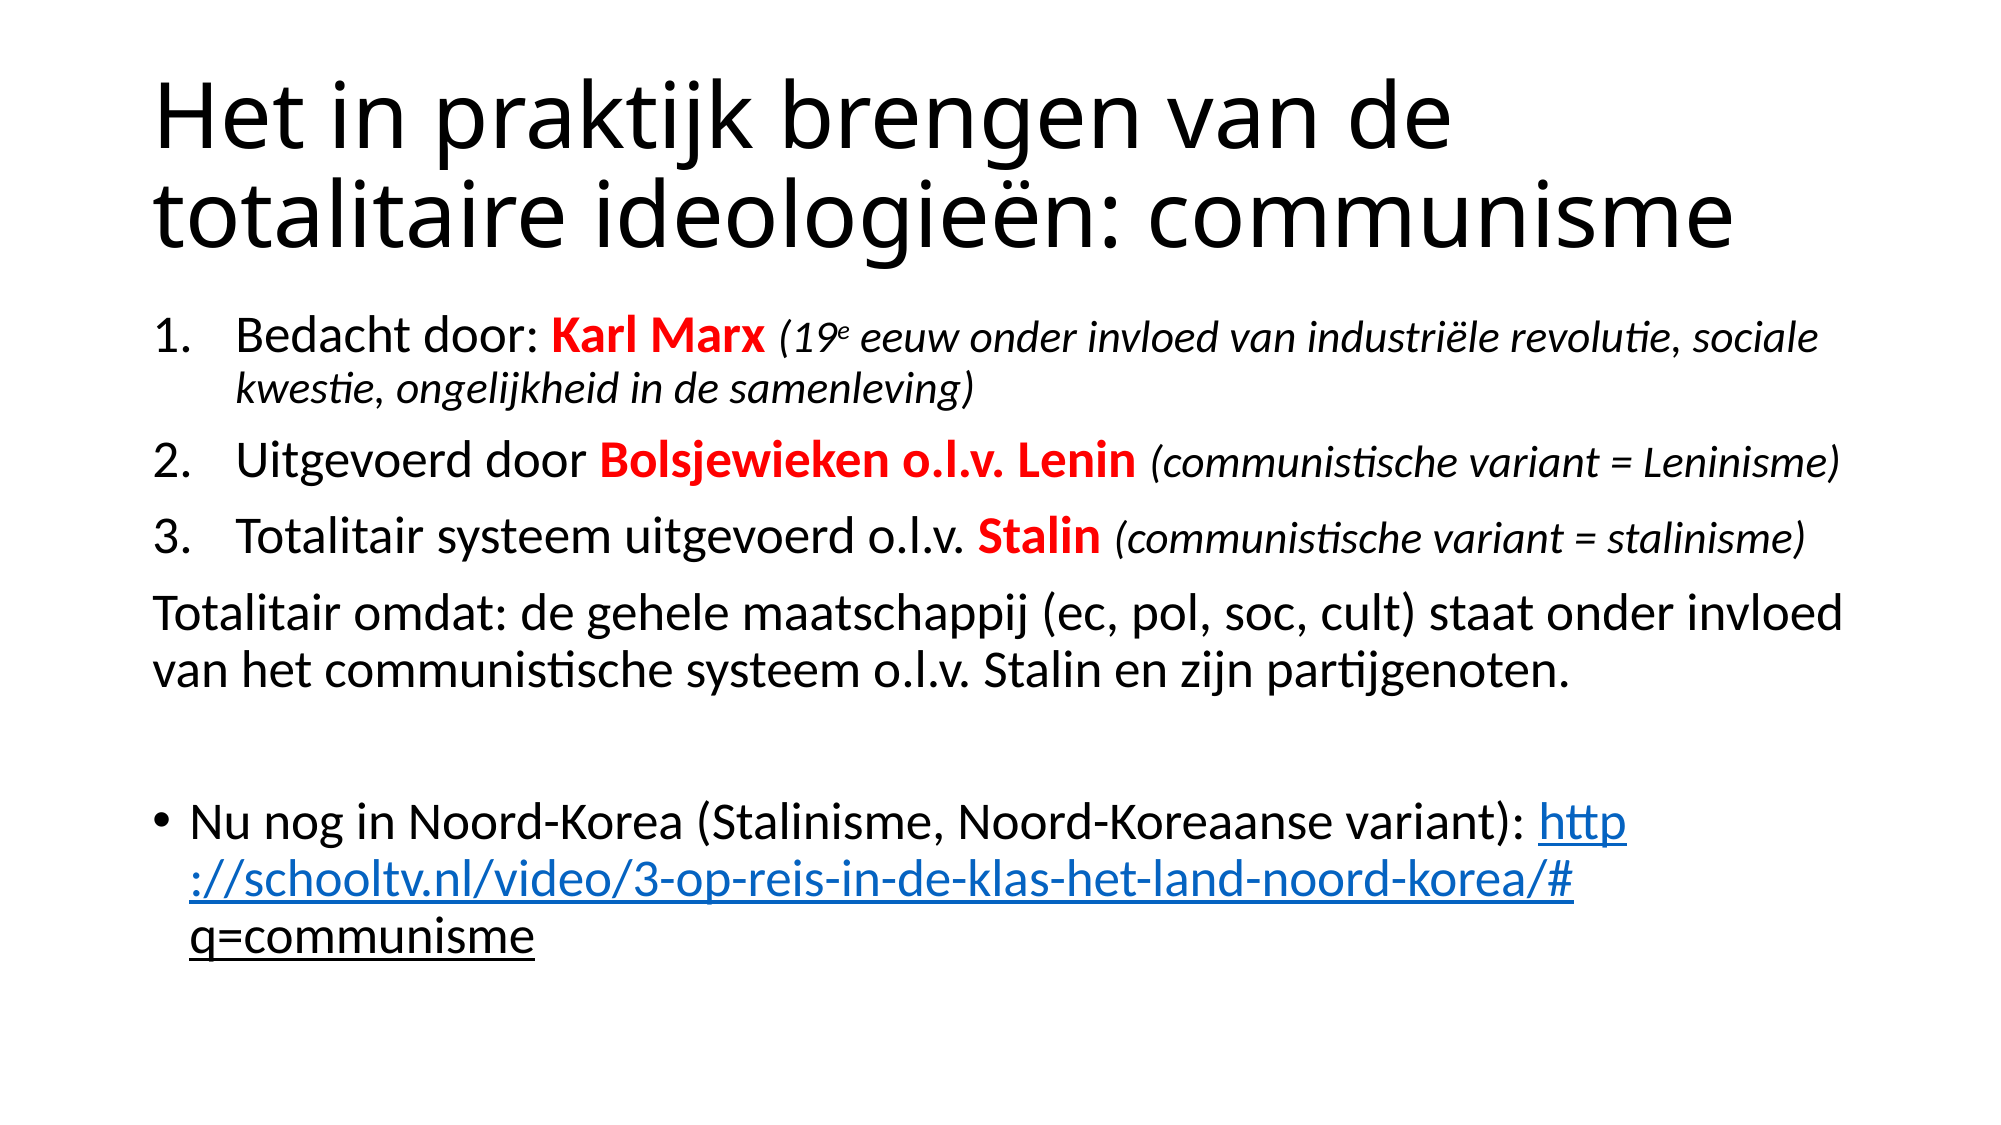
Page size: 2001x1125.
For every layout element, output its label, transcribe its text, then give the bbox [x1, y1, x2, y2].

list Bedacht door: Karl Marx (19e eeuw onder invloed van industriële revolutie, sociale kwestie, ongelijkheid in de samenleving) Uitgevoerd door Bolsjewieken o.l.v. Lenin (communistische variant = Leninisme) Totalitair systeem uitgevoerd o.l.v. Stalin (communistische variant = stalinisme) Totalitair omdat: de gehele maatschappij (ec, pol, soc, cult) staat onder invloed van het communistische systeem o.l.v. Stalin en zijn partijgenoten. Nu nog in Noord-Korea (Stalinisme, Noord-Koreaanse variant): http://schooltv.nl/video/3-op-reis-in-de-klas-het-land-noord-korea/#q=communisme [137, 299, 1863, 1014]
title Het in praktijk brengen van de totalitaire ideologieën: communisme [137, 59, 1863, 278]
